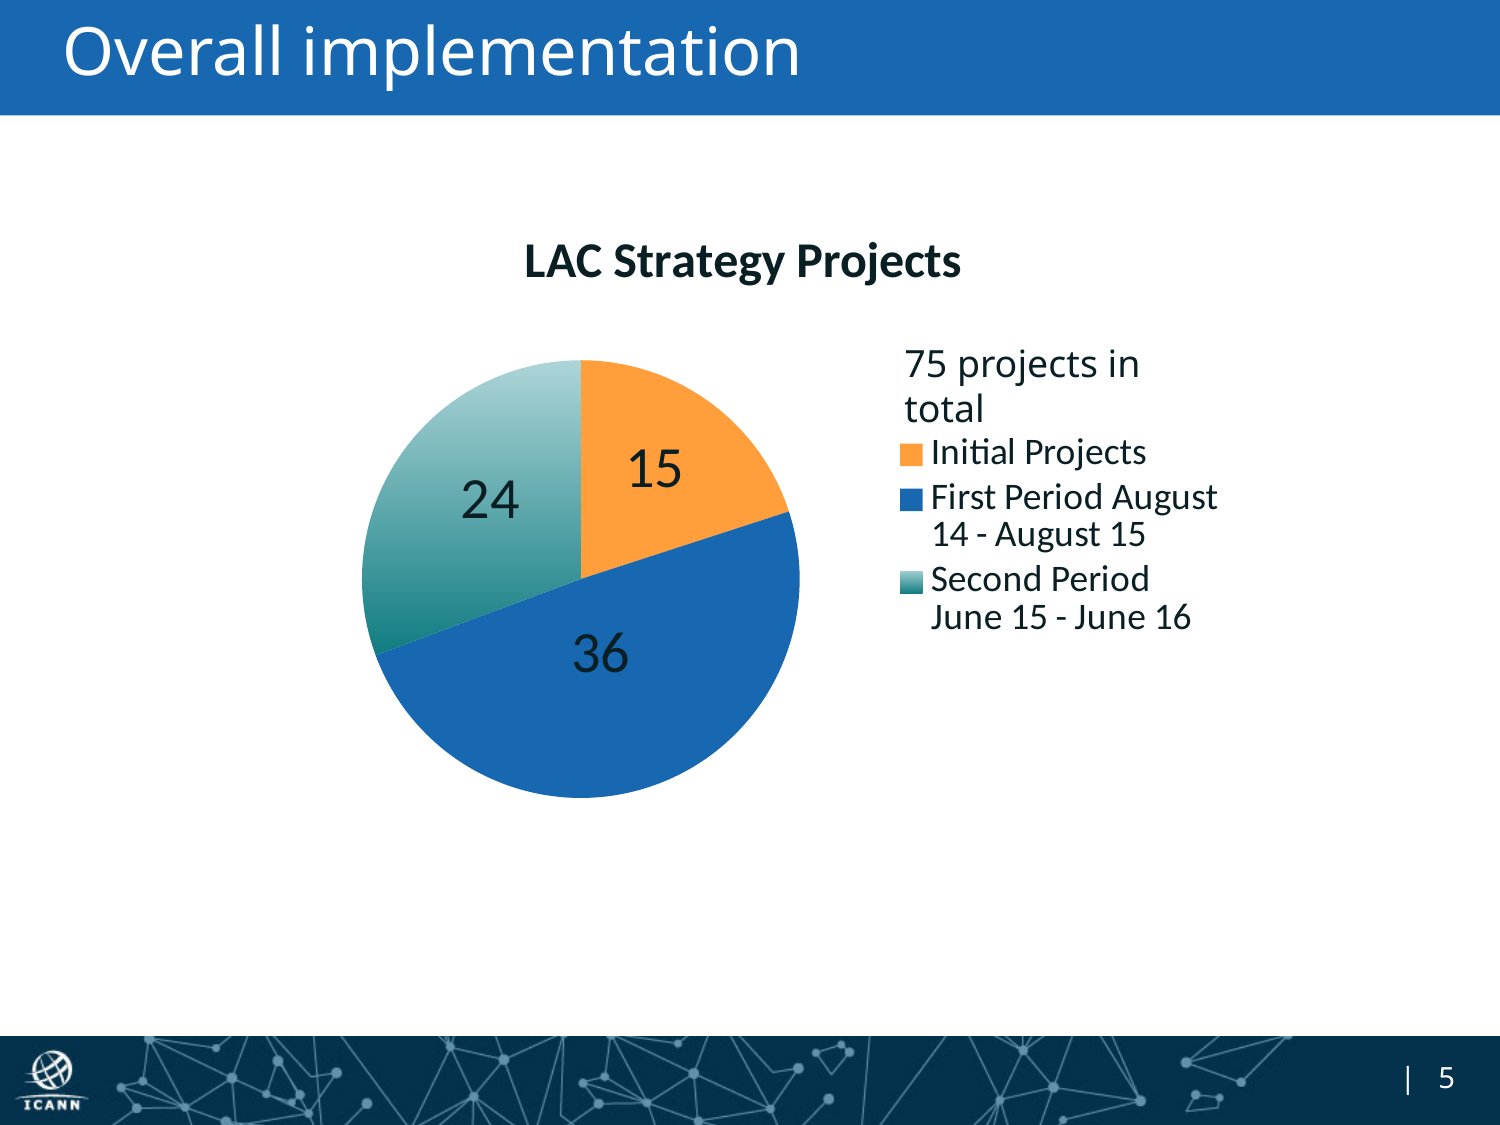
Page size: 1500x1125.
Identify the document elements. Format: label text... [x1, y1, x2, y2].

chart [242, 203, 1244, 871]
title Overall implementation [0, 0, 1500, 116]
picture [0, 1036, 1500, 1125]
